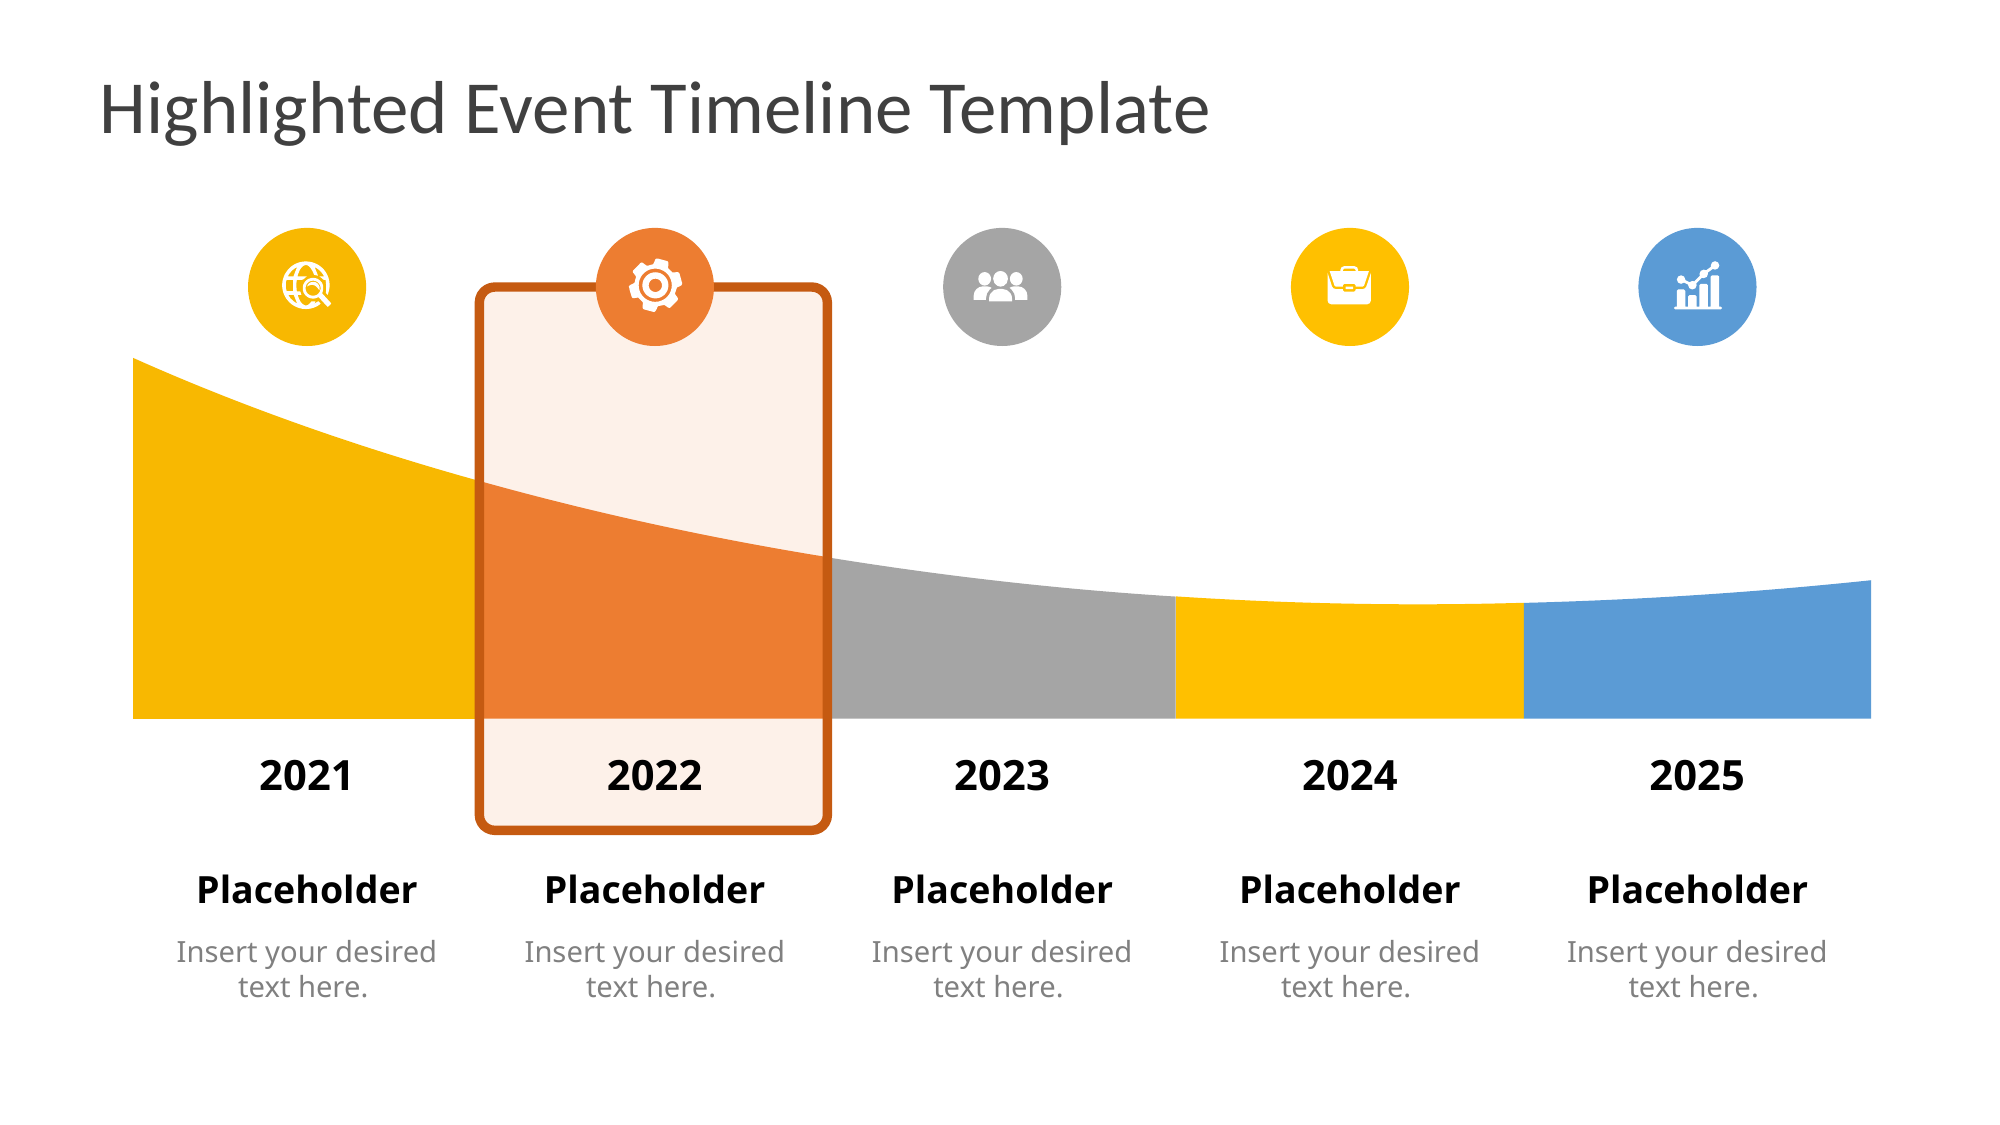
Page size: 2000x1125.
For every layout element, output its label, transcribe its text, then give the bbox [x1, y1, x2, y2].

text_box Placeholder [845, 858, 1160, 919]
text_box Insert your desired text here. [1192, 926, 1508, 1011]
text_box [133, 357, 477, 719]
text_box [1523, 580, 1872, 719]
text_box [973, 270, 1028, 302]
text_box [593, 225, 717, 349]
text_box [1288, 225, 1412, 349]
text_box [628, 258, 683, 313]
text_box 2023 [939, 741, 1066, 807]
text_box 2025 [1634, 741, 1761, 807]
text_box [245, 225, 369, 349]
text_box [941, 225, 1064, 349]
title Highlighted Event Timeline Template [99, 45, 1900, 162]
text_box 2021 [244, 741, 370, 807]
text_box Placeholder [1540, 858, 1855, 919]
text_box [1176, 596, 1523, 719]
text_box Insert your desired text here. [497, 926, 812, 1011]
text_box 2024 [1287, 741, 1413, 807]
text_box Placeholder [497, 858, 812, 919]
text_box [477, 284, 830, 833]
text_box 2022 [592, 741, 718, 807]
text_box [1673, 260, 1723, 310]
text_box Placeholder [149, 858, 465, 919]
text_box [830, 557, 1176, 719]
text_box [1327, 265, 1372, 305]
text_box Insert your desired text here. [845, 926, 1160, 1011]
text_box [281, 261, 332, 310]
text_box Placeholder [1192, 858, 1508, 919]
text_box [1636, 225, 1759, 349]
text_box Insert your desired text here. [1540, 926, 1855, 1011]
text_box Insert your desired text here. [149, 926, 465, 1011]
